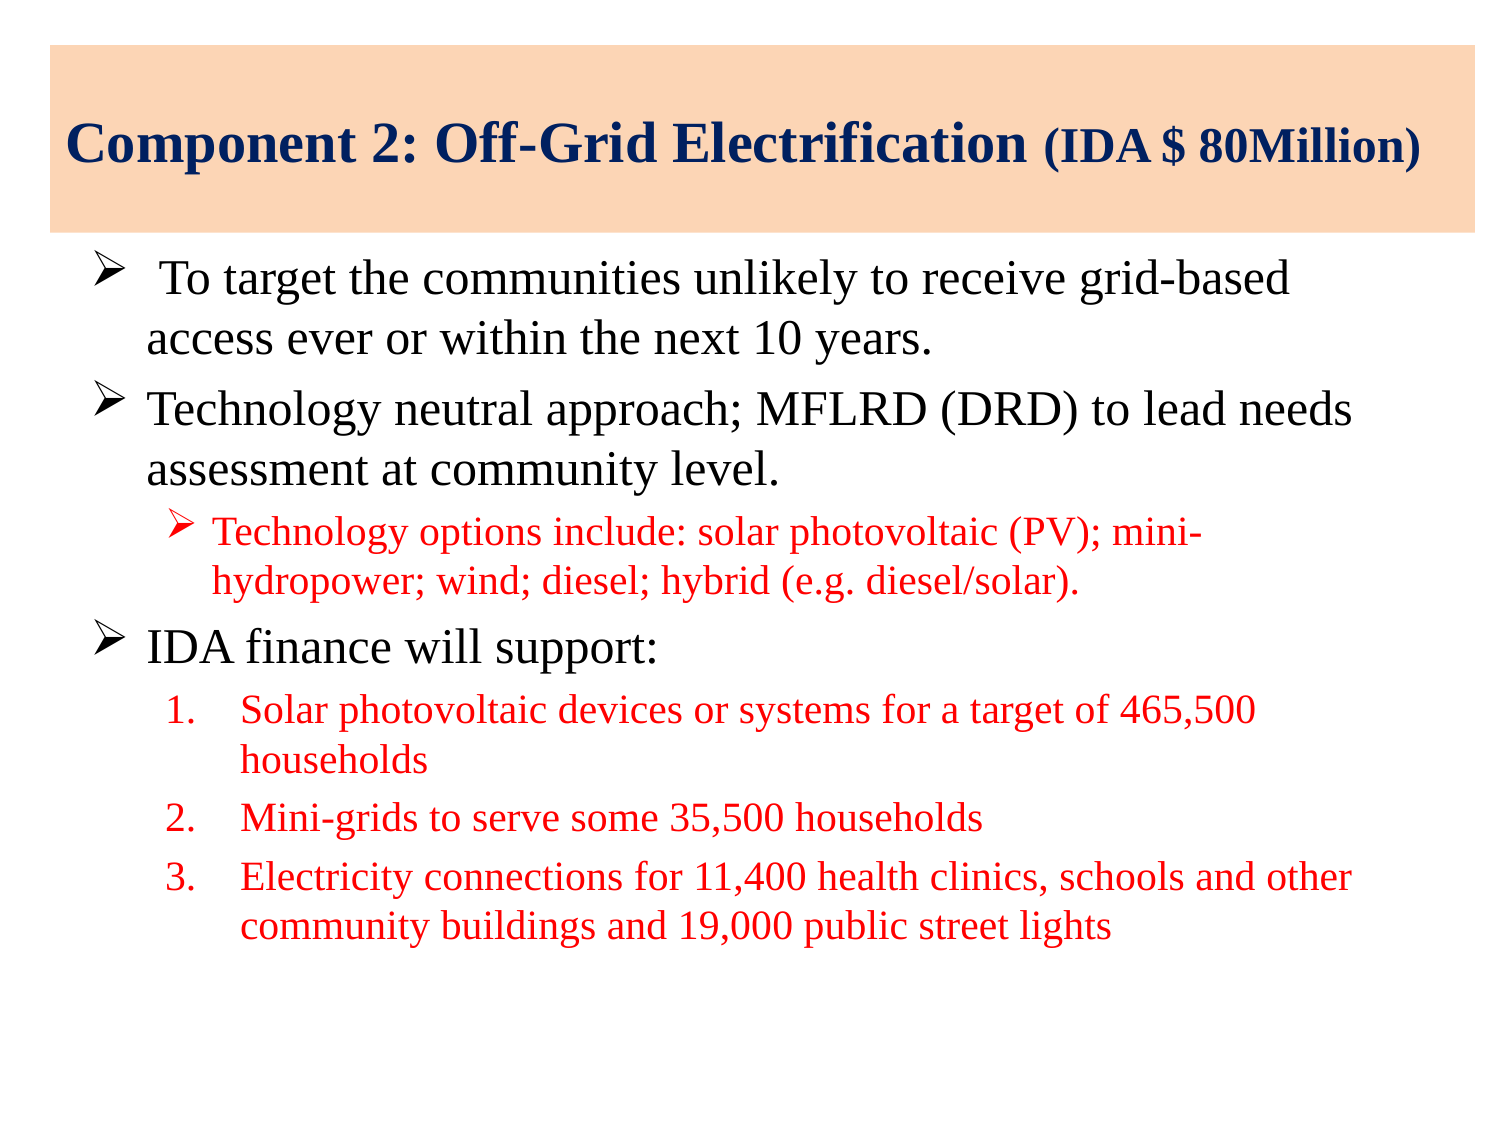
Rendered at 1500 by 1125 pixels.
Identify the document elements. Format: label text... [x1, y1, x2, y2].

list To target the communities unlikely to receive grid-based access ever or within the next 10 years. Technology neutral approach; MFLRD (DRD) to lead needs assessment at community level. Technology options include: solar photovoltaic (PV); mini-hydropower; wind; diesel; hybrid (e.g. diesel/solar). IDA finance will support: Solar photovoltaic devices or systems for a target of 465,500 households Mini-grids to serve some 35,500 households Electricity connections for 11,400 health clinics, schools and other community buildings and 19,000 public street lights [75, 237, 1425, 980]
title Component 2: Off-Grid Electrification (IDA $ 80Million) [50, 45, 1475, 233]
